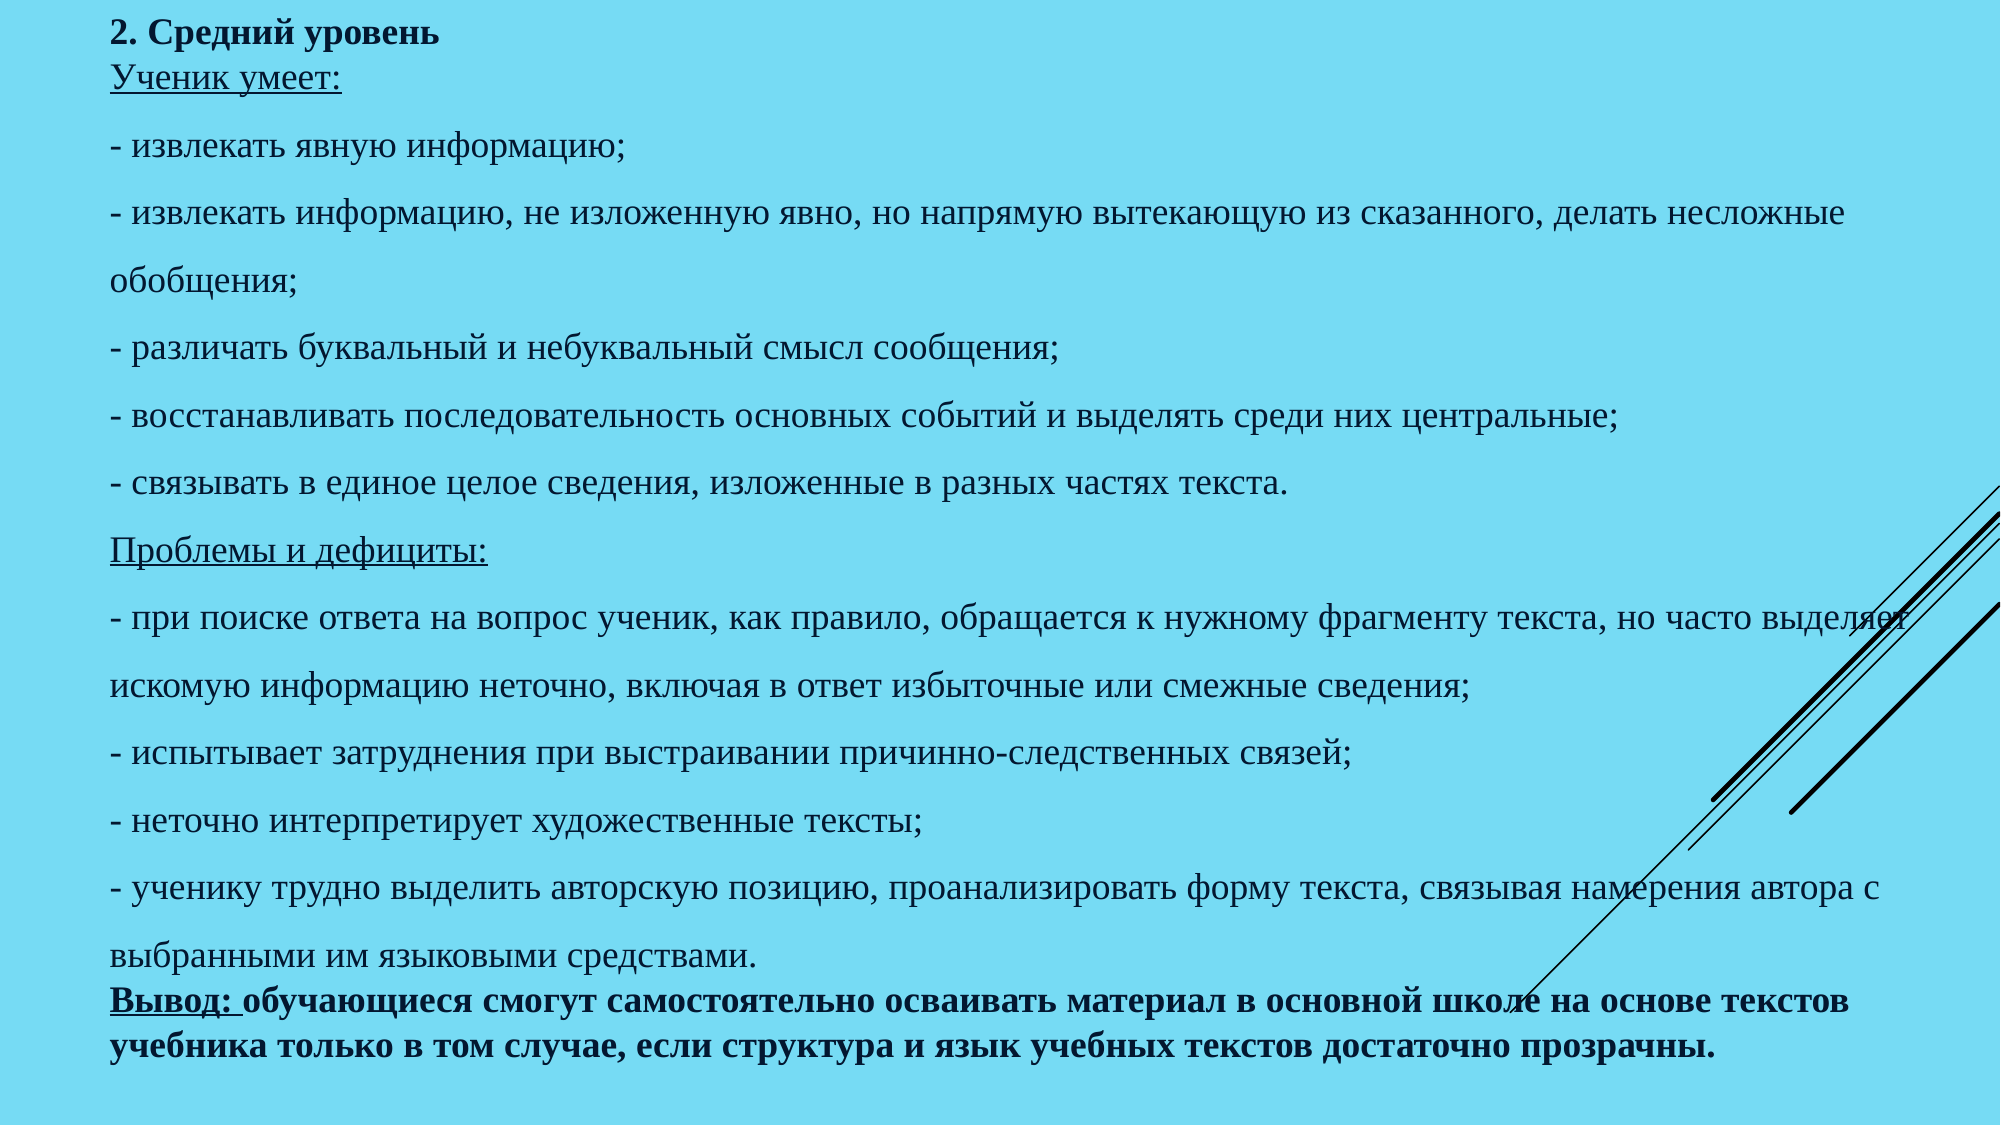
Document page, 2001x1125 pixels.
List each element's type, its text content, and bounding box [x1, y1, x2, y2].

text_box 2. Средний уровень Ученик умеет: - извлекать явную информацию; - извлекать информацию, не изложенную явно, но напрямую вытекающую из сказанного, делать несложные обобщения; - различать буквальный и небуквальный смысл сообщения; - восстанавливать последовательность основных событий и выделять среди них центральные; - связывать в единое целое сведения, изложенные в разных частях текста. Проблемы и дефициты: - при поиске ответа на вопрос ученик, как правило, обращается к нужному фрагменту текста, но часто выделяет искомую информацию неточно, включая в ответ избыточные или смежные сведения; - испытывает затруднения при выстраивании причинно-следственных связей; - неточно интерпретирует художественные тексты; - ученику трудно выделить авторскую позицию, проанализировать форму текста, связывая намерения автора с выбранными им языковыми средствами. Вывод: обучающиеся смогут самостоятельно осваивать материал в основной школе на основе текстов учебника только в том случае, если структура и язык учебных текстов достаточно прозрачны. [94, 0, 1931, 1073]
